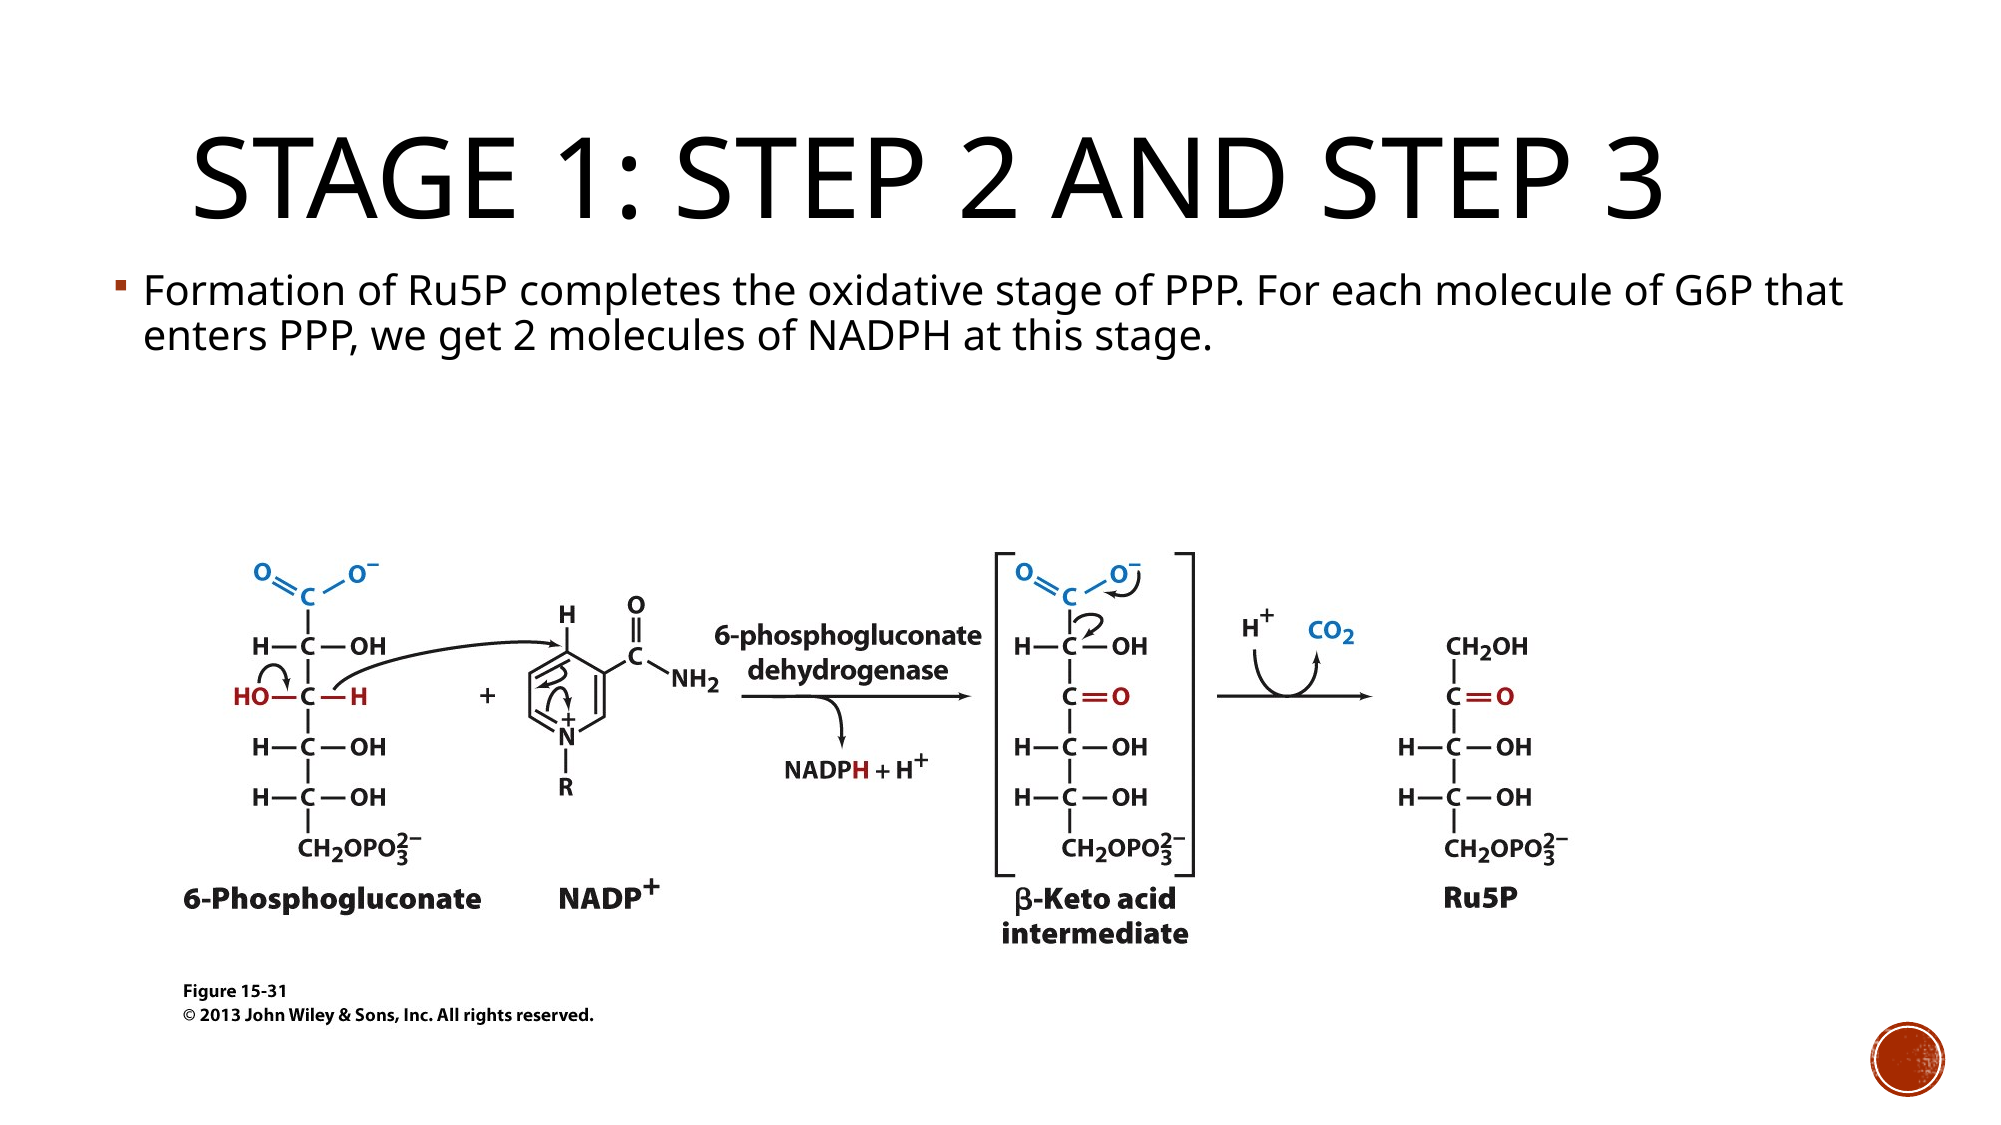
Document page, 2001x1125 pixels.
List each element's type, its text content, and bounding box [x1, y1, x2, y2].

picture [175, 542, 1575, 1029]
title Stage 1: Step 2 and Step 3 [175, 49, 1826, 262]
list Formation of Ru5P completes the oxidative stage of PPP. For each molecule of G6P that enters PPP, we get 2 molecules of NADPH at this stage. [97, 262, 1904, 429]
